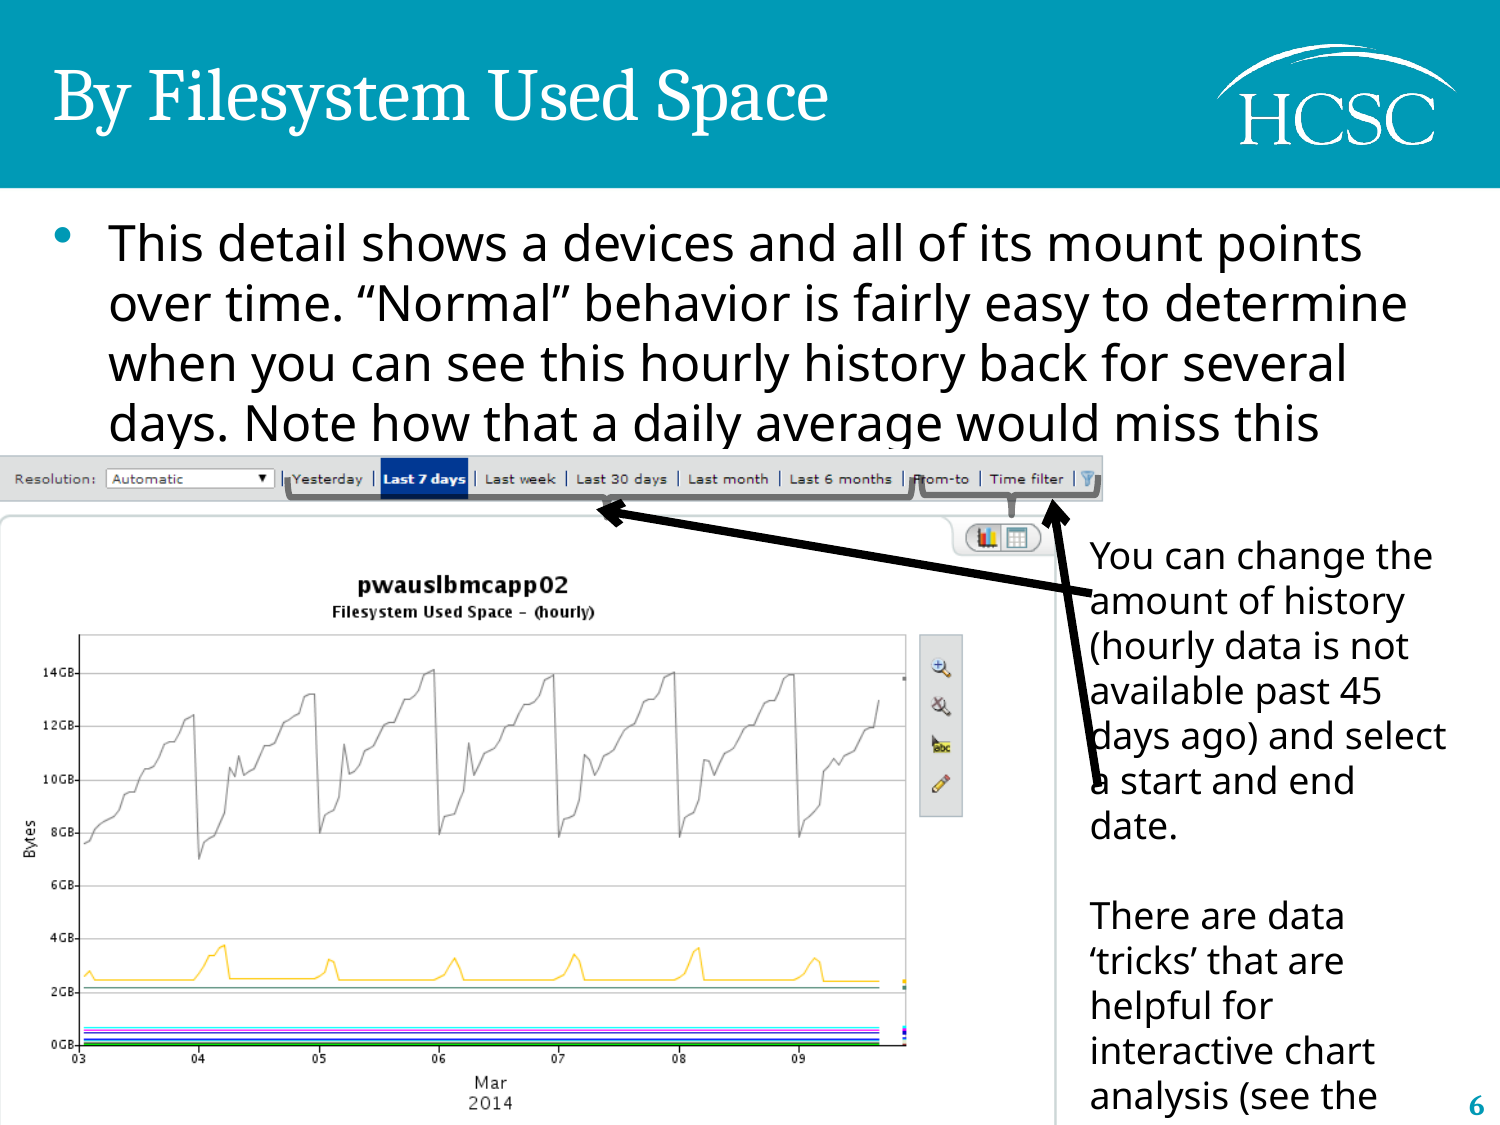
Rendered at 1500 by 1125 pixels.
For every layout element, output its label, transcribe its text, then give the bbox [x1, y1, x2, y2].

picture [0, 0, 1500, 1125]
title By Filesystem Used Space [37, 0, 1278, 181]
text_box You can change the amount of history (hourly data is not available past 45 days ago) and select a start and end date. There are data ‘tricks’ that are helpful for interactive chart analysis (see the other use cases). [1112, 524, 1463, 1125]
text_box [1052, 498, 1099, 788]
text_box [595, 509, 1046, 594]
list This detail shows a devices and all of its mount points over time. “Normal” behavior is fairly easy to determine when you can see this hourly history back for several days. Note how that a daily average would miss this daily growth and nightly reset. [37, 204, 1450, 524]
